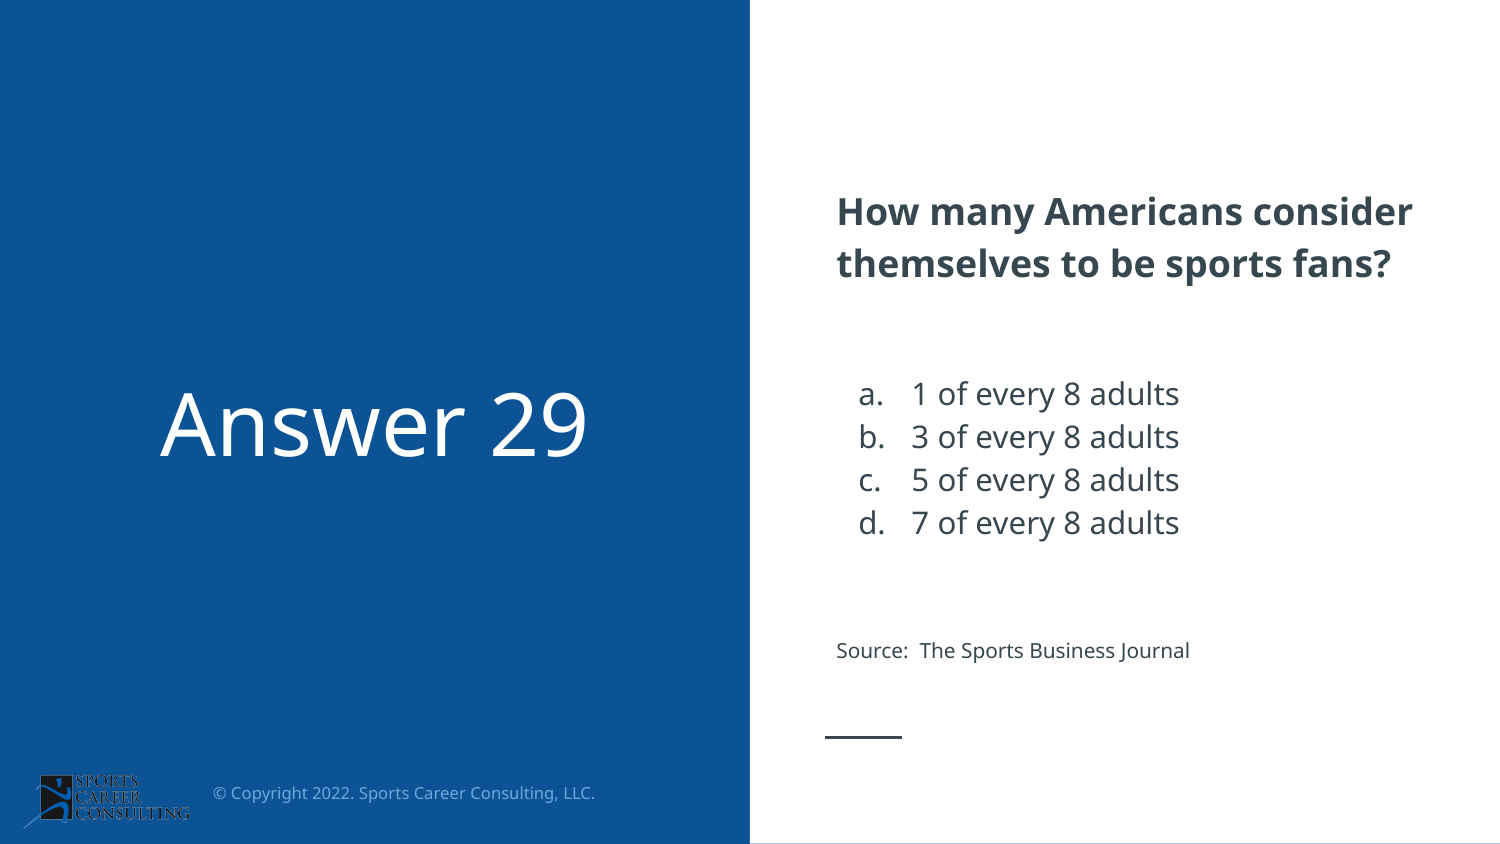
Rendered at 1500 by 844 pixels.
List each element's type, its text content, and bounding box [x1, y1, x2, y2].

picture [22, 774, 190, 829]
title Answer 29 [43, 298, 708, 546]
text_box © Copyright 2022. Sports Career Consulting, LLC. [197, 767, 750, 838]
list How many Americans consider themselves to be sports fans? 1 of every 8 adults 3 of every 8 adults 5 of every 8 adults 7 of every 8 adults Source: The Sports Business Journal [821, 118, 1486, 725]
